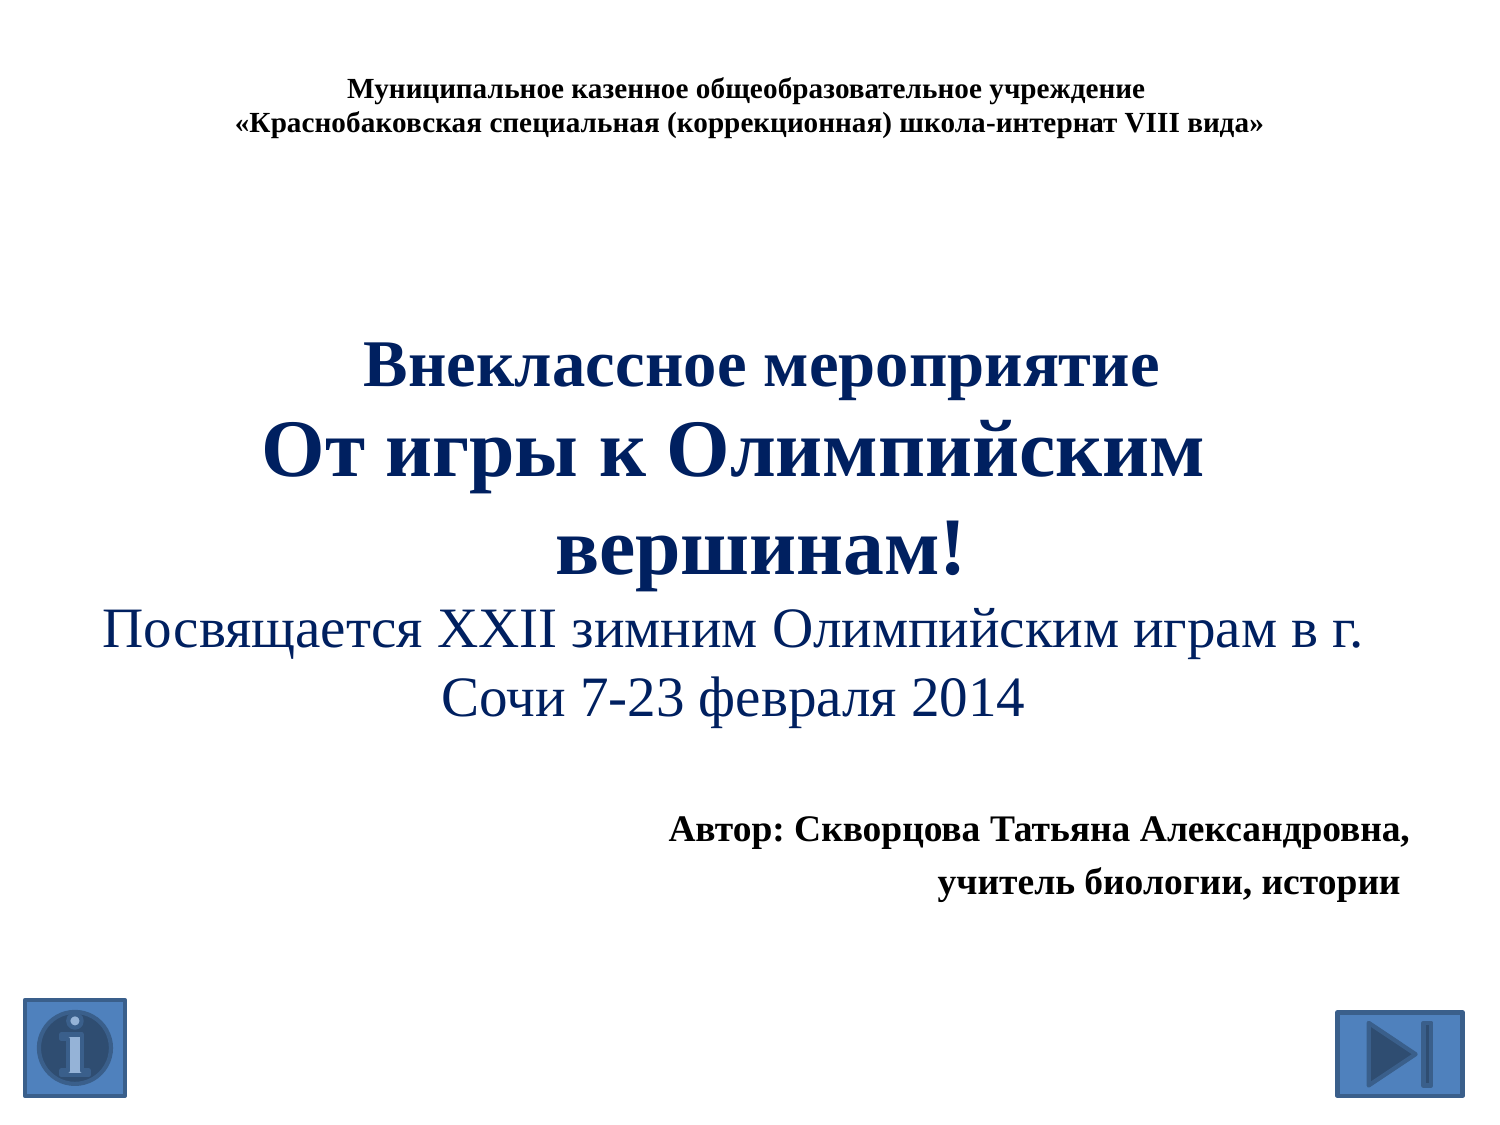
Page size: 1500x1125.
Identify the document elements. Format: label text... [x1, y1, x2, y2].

title Муниципальное казенное общеобразовательное учреждение «Краснобаковская специальная (коррекционная) школа-интернат VIII вида» [75, 45, 1425, 233]
text_box От игры к Олимпийским вершинам! Посвящается XXII зимним Олимпийским играм в г. Сочи 7-23 февраля 2014 [58, 387, 1409, 738]
text_box Автор: Скворцова Татьяна Александровна, учитель биологии, истории [374, 796, 1425, 927]
list Внеклассное мероприятие [87, 312, 1438, 425]
text_box [1335, 1010, 1465, 1098]
text_box [23, 998, 127, 1098]
